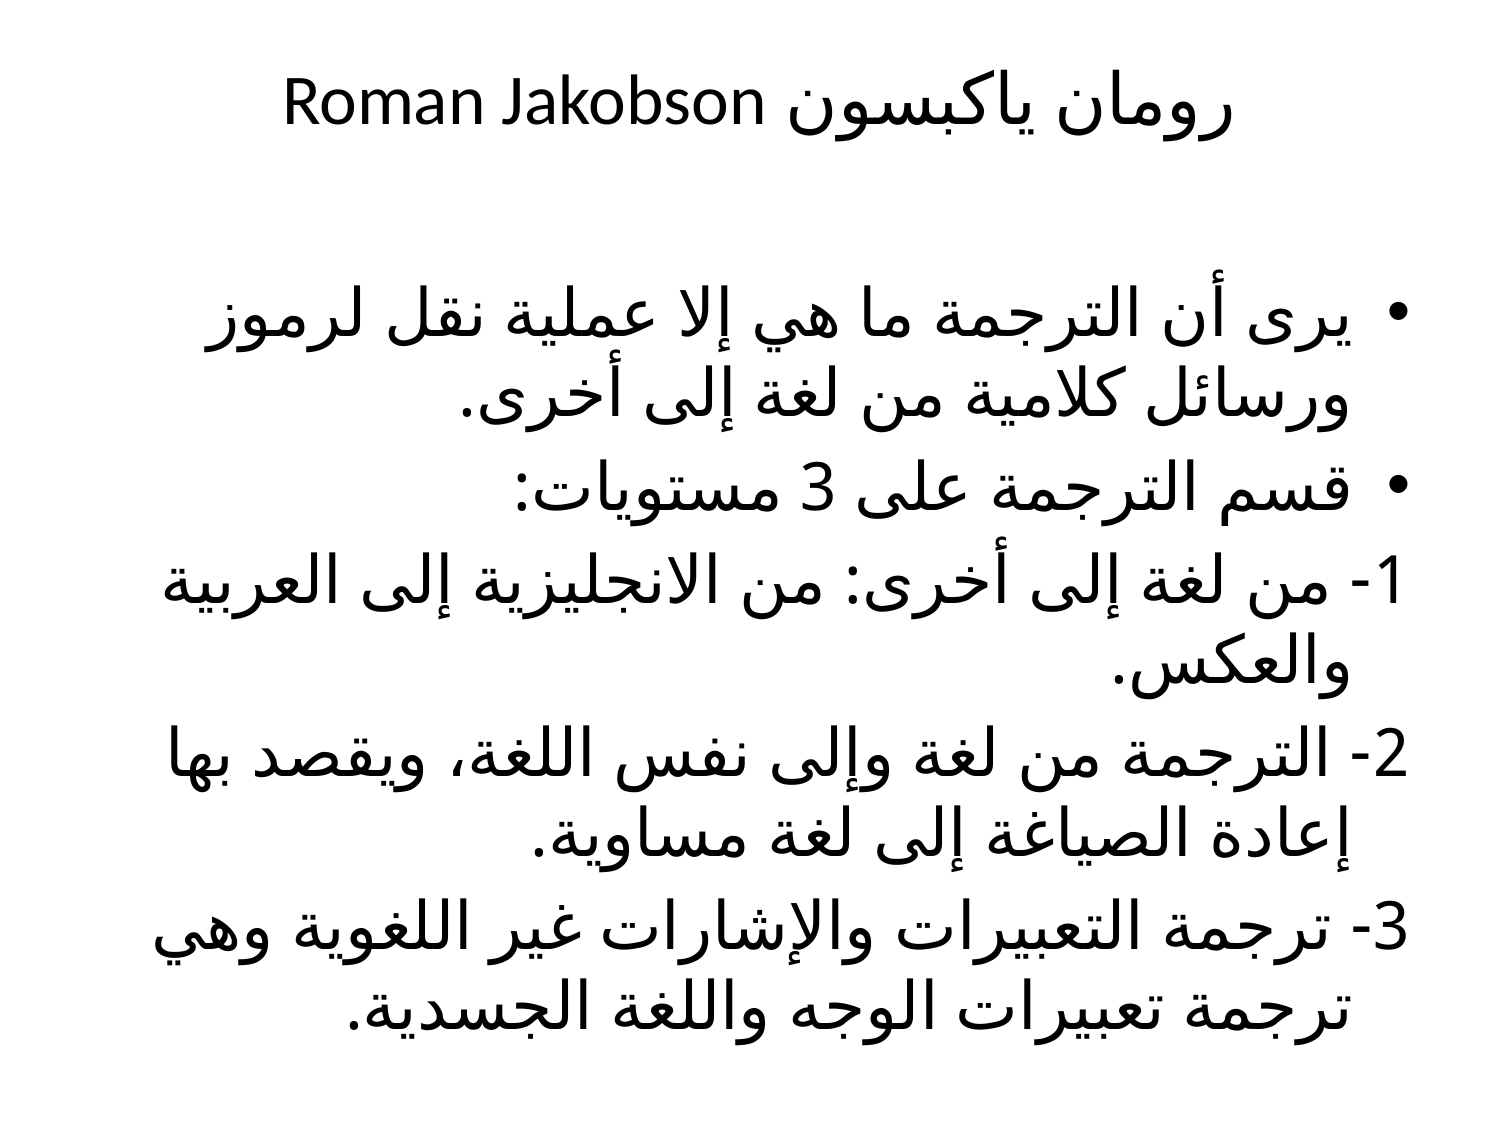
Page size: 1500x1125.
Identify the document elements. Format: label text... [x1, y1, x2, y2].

list يرى أن الترجمة ما هي إلا عملية نقل لرموز ورسائل كلامية من لغة إلى أخرى. قسم الترجمة على 3 مستويات: 1- من لغة إلى أخرى: من الانجليزية إلى العربية والعكس. 2- الترجمة من لغة وإلى نفس اللغة، ويقصد بها إعادة الصياغة إلى لغة مساوية. 3- ترجمة التعبيرات والإشارات غير اللغوية وهي ترجمة تعبيرات الوجه واللغة الجسدية. [75, 262, 1425, 1005]
title رومان ياكبسون Roman Jakobson [75, 45, 1425, 233]
